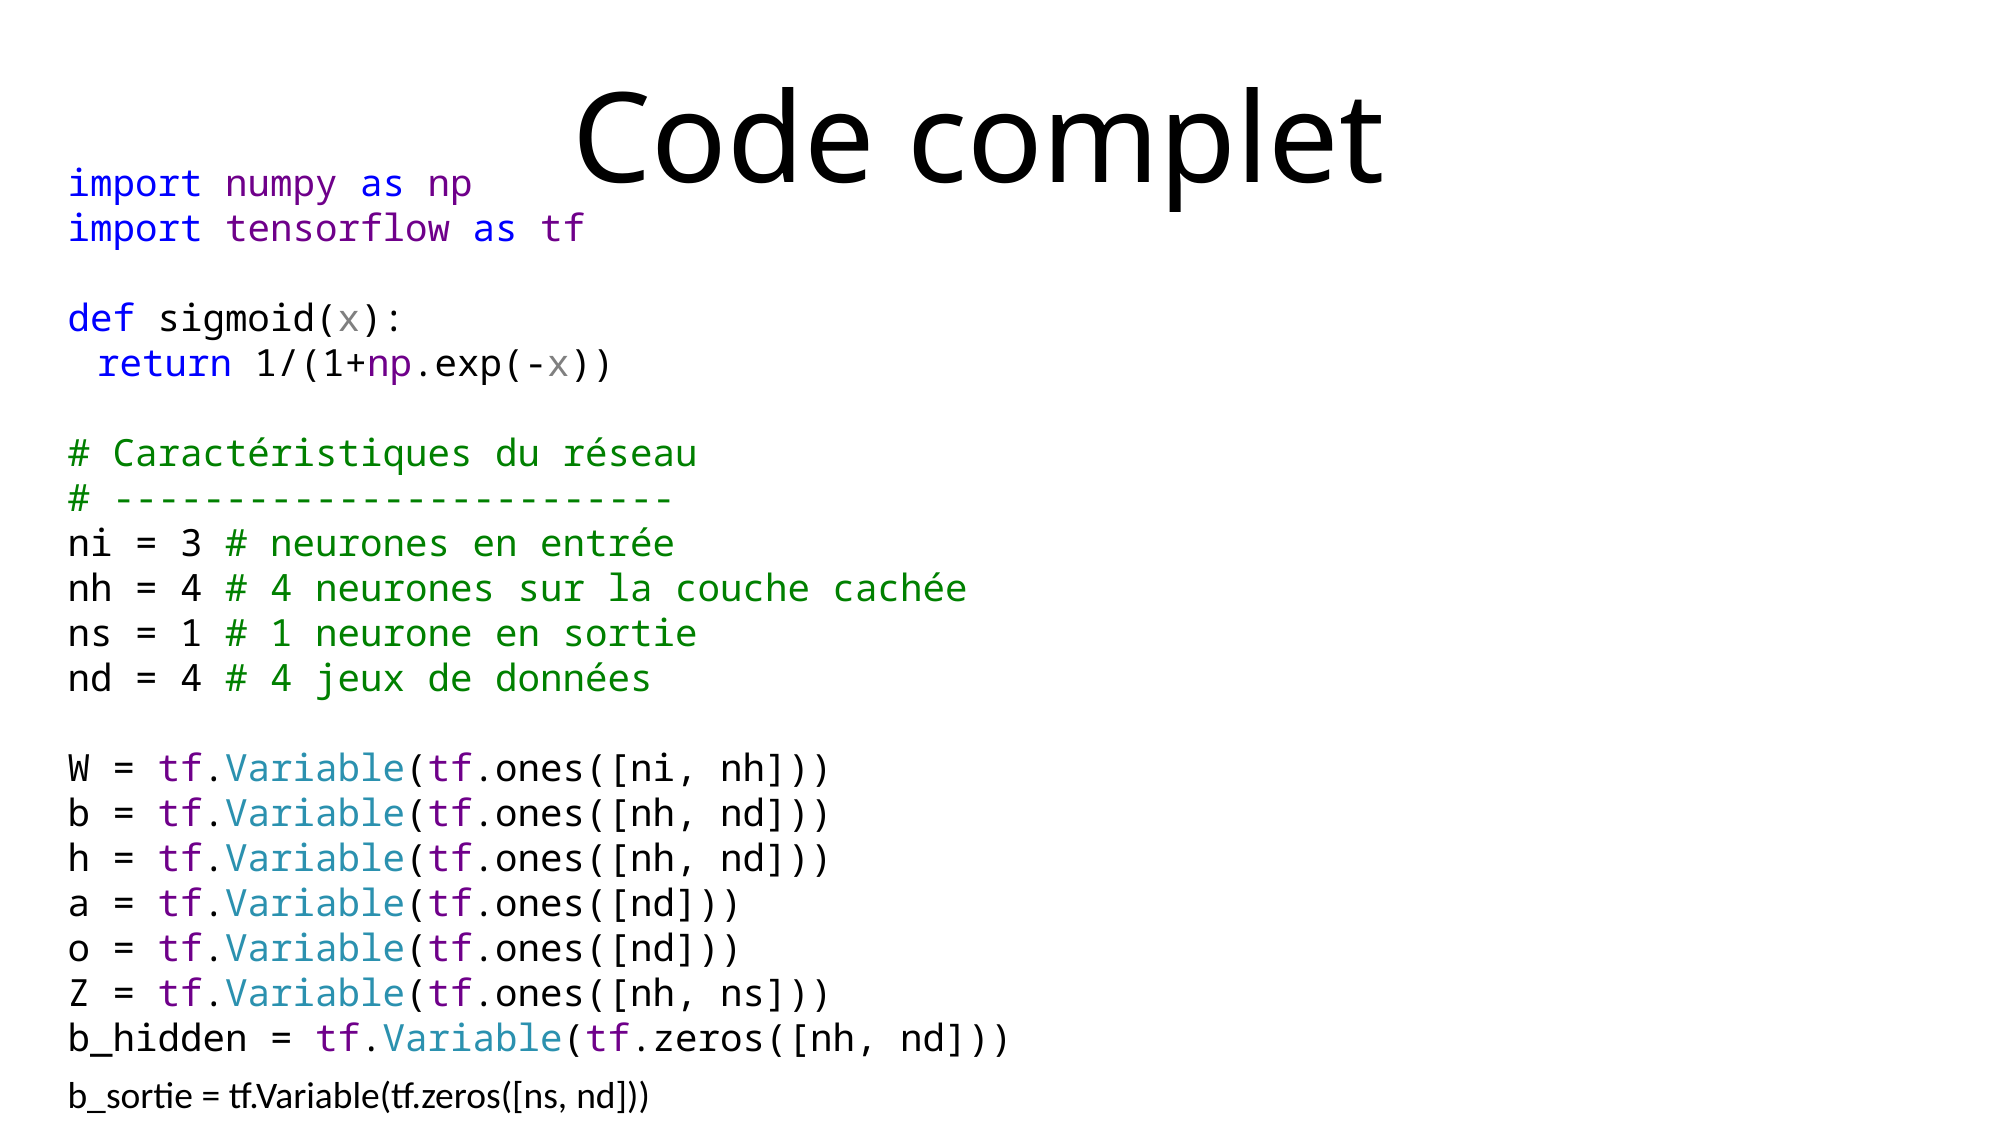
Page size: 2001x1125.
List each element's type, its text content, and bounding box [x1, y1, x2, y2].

text_box import numpy as np import tensorflow as tf def sigmoid(x): return 1/(1+np.exp(-x)) # Caractéristiques du réseau # ------------------------- ni = 3 # neurones en entrée nh = 4 # 4 neurones sur la couche cachée ns = 1 # 1 neurone en sortie nd = 4 # 4 jeux de données W = tf.Variable(tf.ones([ni, nh])) b = tf.Variable(tf.ones([nh, nd])) h = tf.Variable(tf.ones([nh, nd])) a = tf.Variable(tf.ones([nd])) o = tf.Variable(tf.ones([nd])) Z = tf.Variable(tf.ones([nh, ns])) b_hidden = tf.Variable(tf.zeros([nh, nd])) b_sortie = tf.Variable(tf.zeros([ns, nd])) [52, 151, 1053, 1125]
text_box Code complet [116, 0, 1842, 218]
